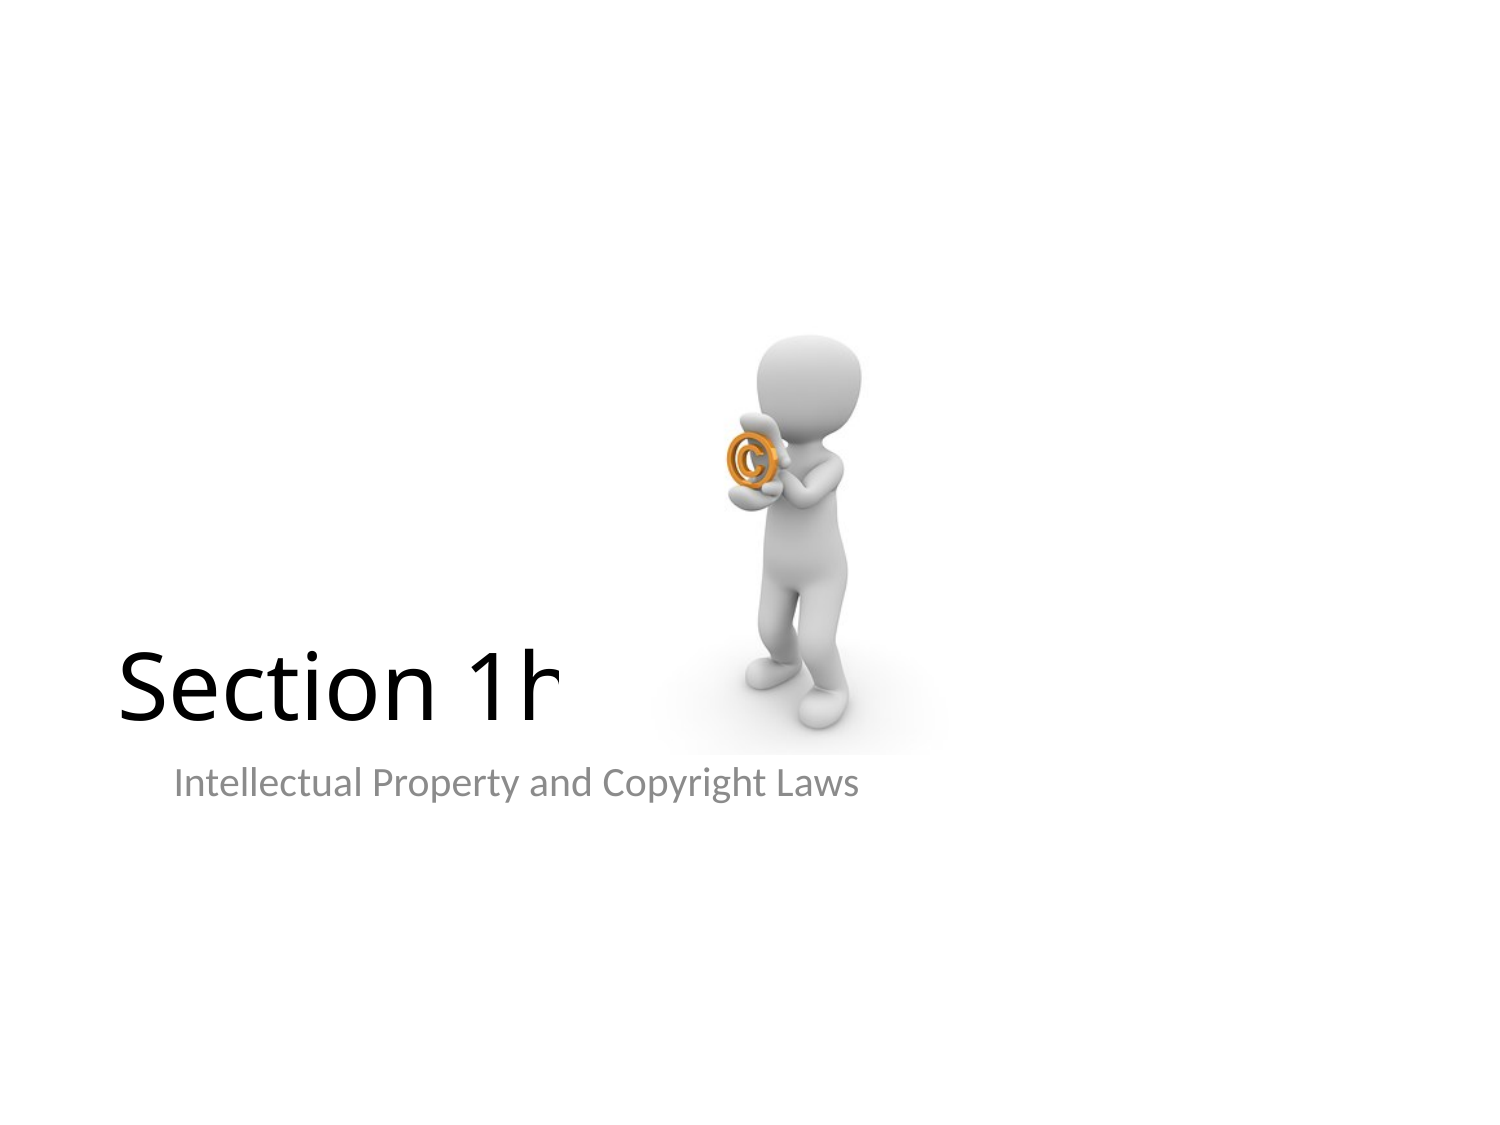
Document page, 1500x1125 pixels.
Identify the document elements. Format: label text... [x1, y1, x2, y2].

list Intellectual Property and Copyright Laws [102, 752, 1397, 1000]
title Section 1h: [102, 280, 1397, 749]
picture [559, 315, 999, 755]
